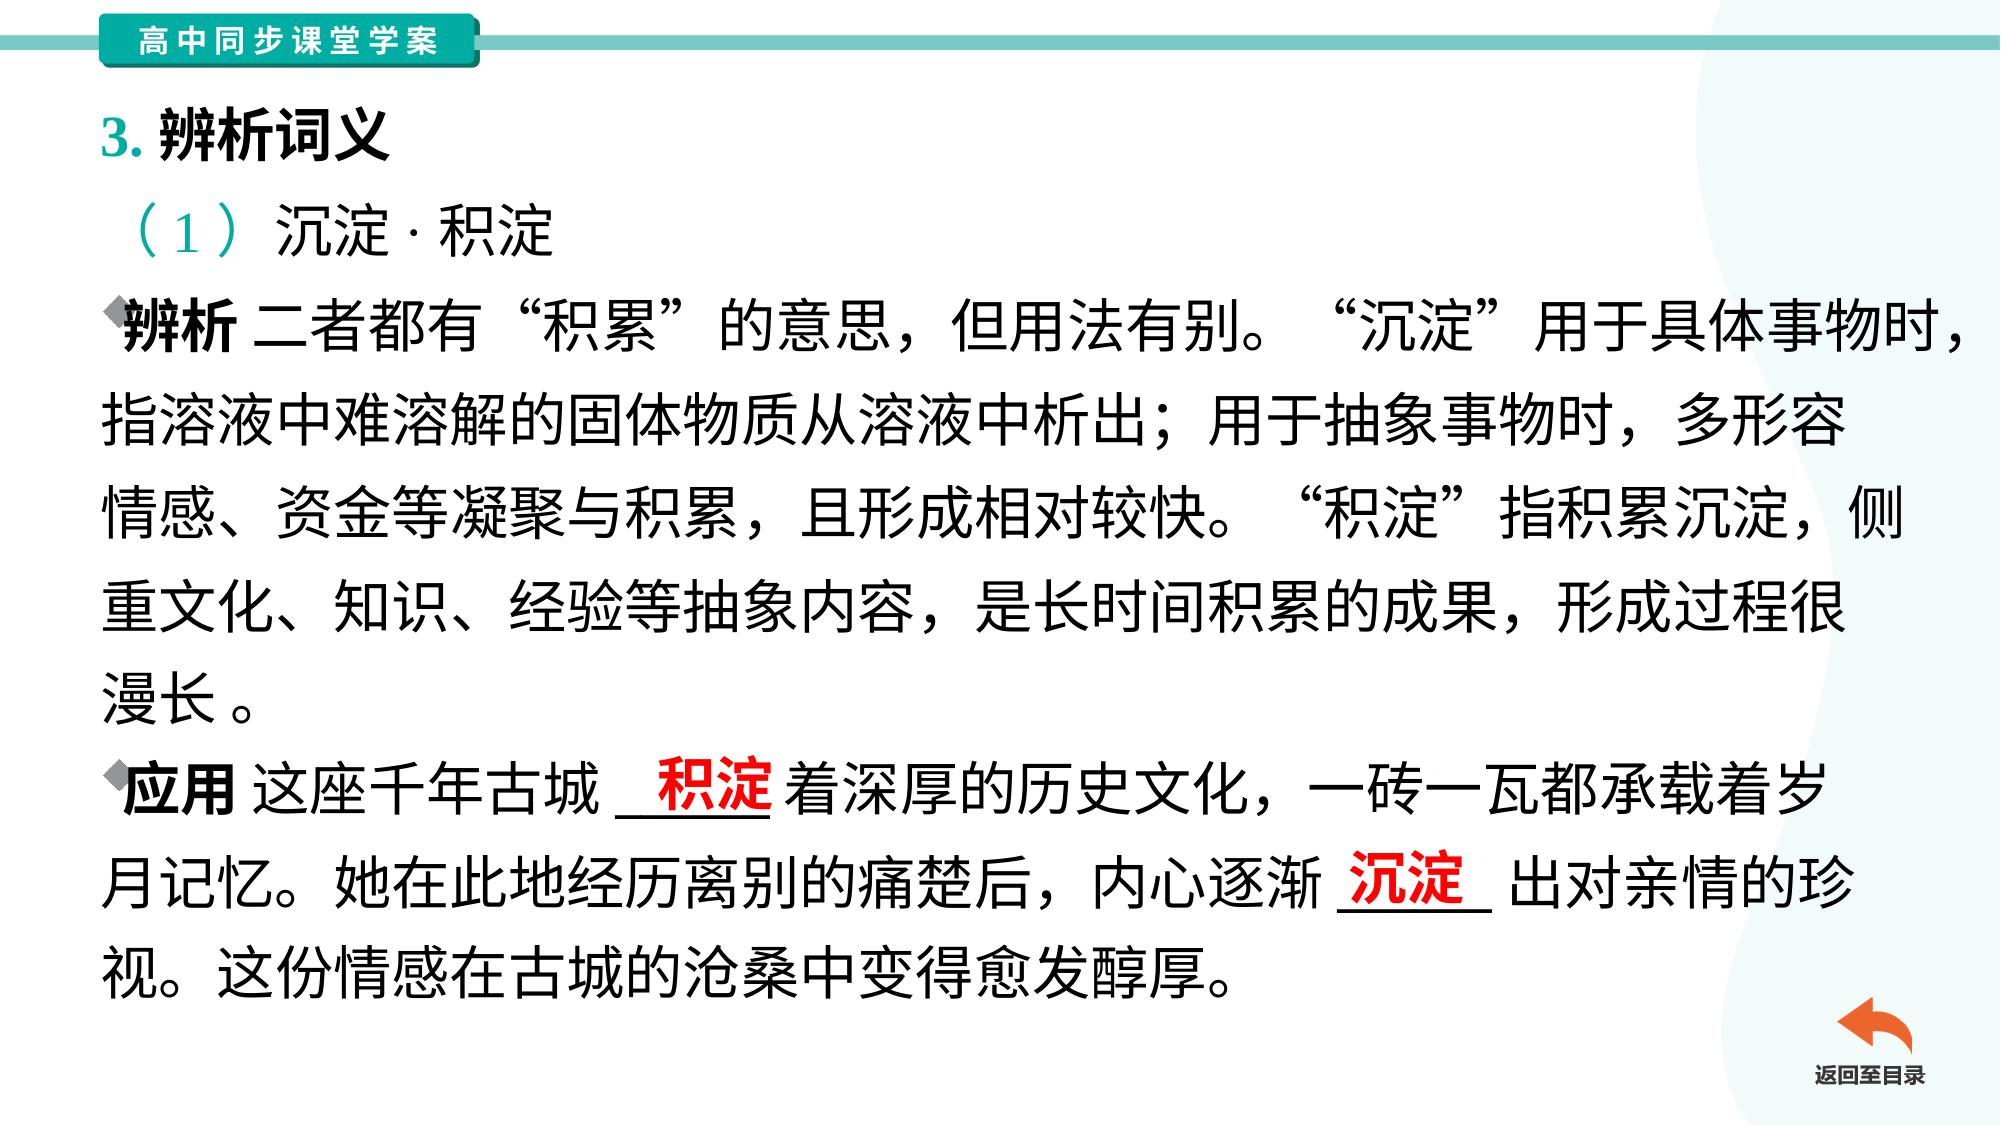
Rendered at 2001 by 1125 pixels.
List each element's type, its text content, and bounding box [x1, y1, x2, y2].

text_box 辨析 二者都有“积累”的意思，但用法有别。“沉淀”用于具体事物时， 指溶液中难溶解的固体物质从溶液中析出；用于抽象事物时，多形容 情感、资金等凝聚与积累，且形成相对较快。“积淀”指积累沉淀，侧 重文化、知识、经验等抽象内容，是长时间积累的成果，形成过程很 漫长 。 [100, 265, 1899, 724]
picture [0, 0, 2000, 1125]
text_box 应用 这座千年古城______着深厚的历史文化，一砖一瓦都承载着岁 月记忆。她在此地经历离别的痛楚后，内心逐渐______出对亲情的珍 视。这份情感在古城的沧桑中变得愈发醇厚。 [100, 728, 1899, 999]
text_box 沉淀 [1327, 817, 1487, 902]
text_box 积淀 [635, 723, 796, 809]
text_box 3.辨析词义 [100, 76, 1899, 161]
text_box （1）沉淀·积淀 [100, 172, 1899, 257]
